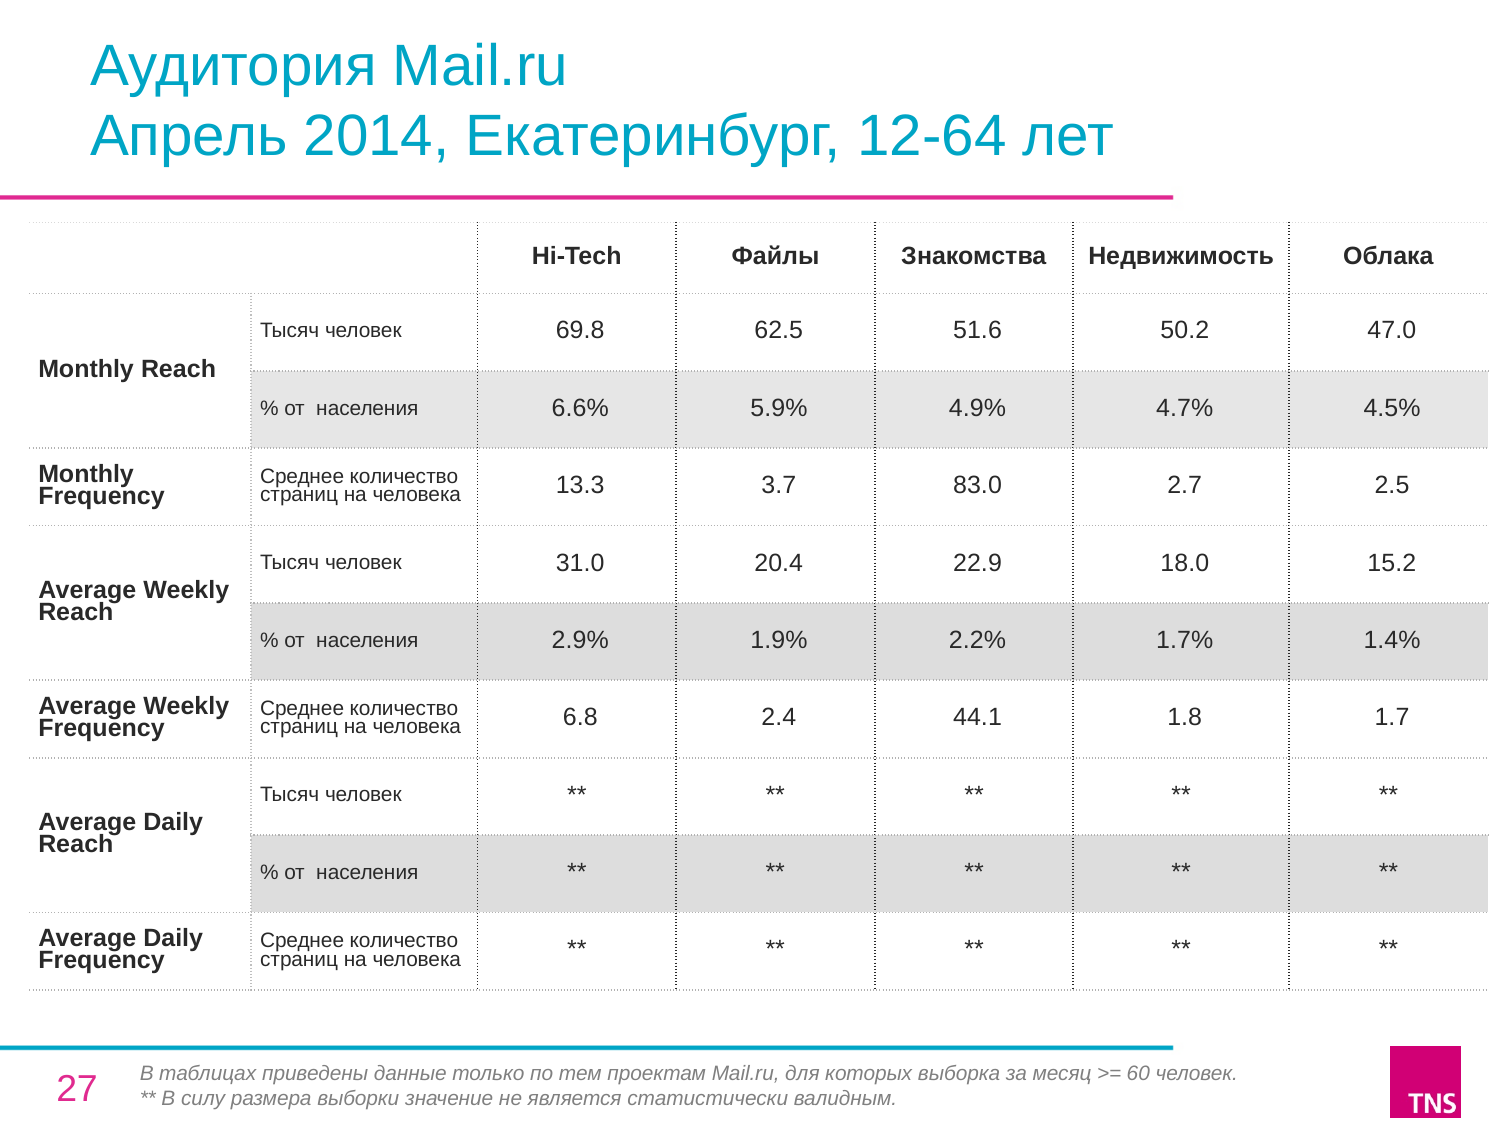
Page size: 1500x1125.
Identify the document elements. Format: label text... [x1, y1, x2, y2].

slide_number 27 [40, 1055, 392, 1125]
table_cell % от населения [251, 371, 478, 448]
table_cell 47.0 [1289, 294, 1488, 371]
table_cell 6.6% [478, 371, 676, 448]
table_cell 69.8 [478, 294, 676, 371]
table_cell ** [875, 912, 1073, 990]
table_cell 2.9% [478, 603, 676, 680]
table_cell 20.4 [676, 526, 875, 603]
table_cell 50.2 [1073, 294, 1289, 371]
table_cell ** [676, 758, 875, 835]
table_cell ** [478, 835, 676, 912]
table_cell ** [1289, 912, 1488, 990]
table_cell 1.7 [1289, 680, 1488, 758]
table_header Знакомства [875, 223, 1073, 294]
table_cell 1.9% [676, 603, 875, 680]
table_cell ** [1073, 758, 1289, 835]
table_cell % от населения [251, 835, 478, 912]
table_cell Average Weekly Frequency [29, 680, 251, 758]
table_cell ** [1073, 912, 1289, 990]
table_cell 2.5 [1289, 448, 1488, 526]
table_cell 2.7 [1073, 448, 1289, 526]
table_cell 44.1 [875, 680, 1073, 758]
table_cell 6.8 [478, 680, 676, 758]
table_cell 3.7 [676, 448, 875, 526]
table_cell ** [1289, 835, 1488, 912]
table_cell ** [478, 912, 676, 990]
table_cell 13.3 [478, 448, 676, 526]
table_cell Среднее количество страниц на человека [251, 448, 478, 526]
table_cell Average Daily Frequency [29, 912, 251, 990]
table_cell 22.9 [875, 526, 1073, 603]
table_cell 83.0 [875, 448, 1073, 526]
picture [0, 0, 1500, 1125]
table_cell Тысяч человек [251, 294, 478, 371]
table_cell 2.4 [676, 680, 875, 758]
table_header Файлы [676, 223, 875, 294]
table_cell Monthly Frequency [29, 448, 251, 526]
table_cell Тысяч человек [251, 758, 478, 835]
table_cell ** [875, 758, 1073, 835]
table_cell 51.6 [875, 294, 1073, 371]
table_header Hi-Tech [478, 223, 676, 294]
table_cell 2.2% [875, 603, 1073, 680]
table_cell Среднее количество страниц на человека [251, 680, 478, 758]
table_cell 5.9% [676, 371, 875, 448]
table_cell ** [676, 912, 875, 990]
table_header Недвижимость [1073, 223, 1289, 294]
table_cell 1.4% [1289, 603, 1488, 680]
table_cell 62.5 [676, 294, 875, 371]
table_cell Average Daily Reach [29, 758, 251, 912]
table_header Облака [1289, 223, 1488, 294]
table_cell 4.5% [1289, 371, 1488, 448]
table_cell 1.8 [1073, 680, 1289, 758]
table_cell Average Weekly Reach [29, 526, 251, 680]
title Аудитория Mail.ru Апрель 2014, Екатеринбург, 12-64 лет [74, 8, 1476, 187]
table_cell 15.2 [1289, 526, 1488, 603]
table_cell 1.7% [1073, 603, 1289, 680]
table_cell 31.0 [478, 526, 676, 603]
table_cell 18.0 [1073, 526, 1289, 603]
table_header [29, 223, 478, 294]
table_cell ** [1073, 835, 1289, 912]
table_cell % от населения [251, 603, 478, 680]
table_cell ** [875, 835, 1073, 912]
table_cell ** [676, 835, 875, 912]
table_cell Тысяч человек [251, 526, 478, 603]
table_cell Monthly Reach [29, 294, 251, 448]
text_box В таблицах приведены данные только по тем проектам Mail.ru, для которых выборка за месяц >= 60 человек. ** В силу размера выборки значение не является статистически валидным. [124, 1052, 1463, 1117]
table_cell 4.9% [875, 371, 1073, 448]
table_cell ** [1289, 758, 1488, 835]
table_cell Среднее количество страниц на человека [251, 912, 478, 990]
table_cell ** [478, 758, 676, 835]
table_cell 4.7% [1073, 371, 1289, 448]
